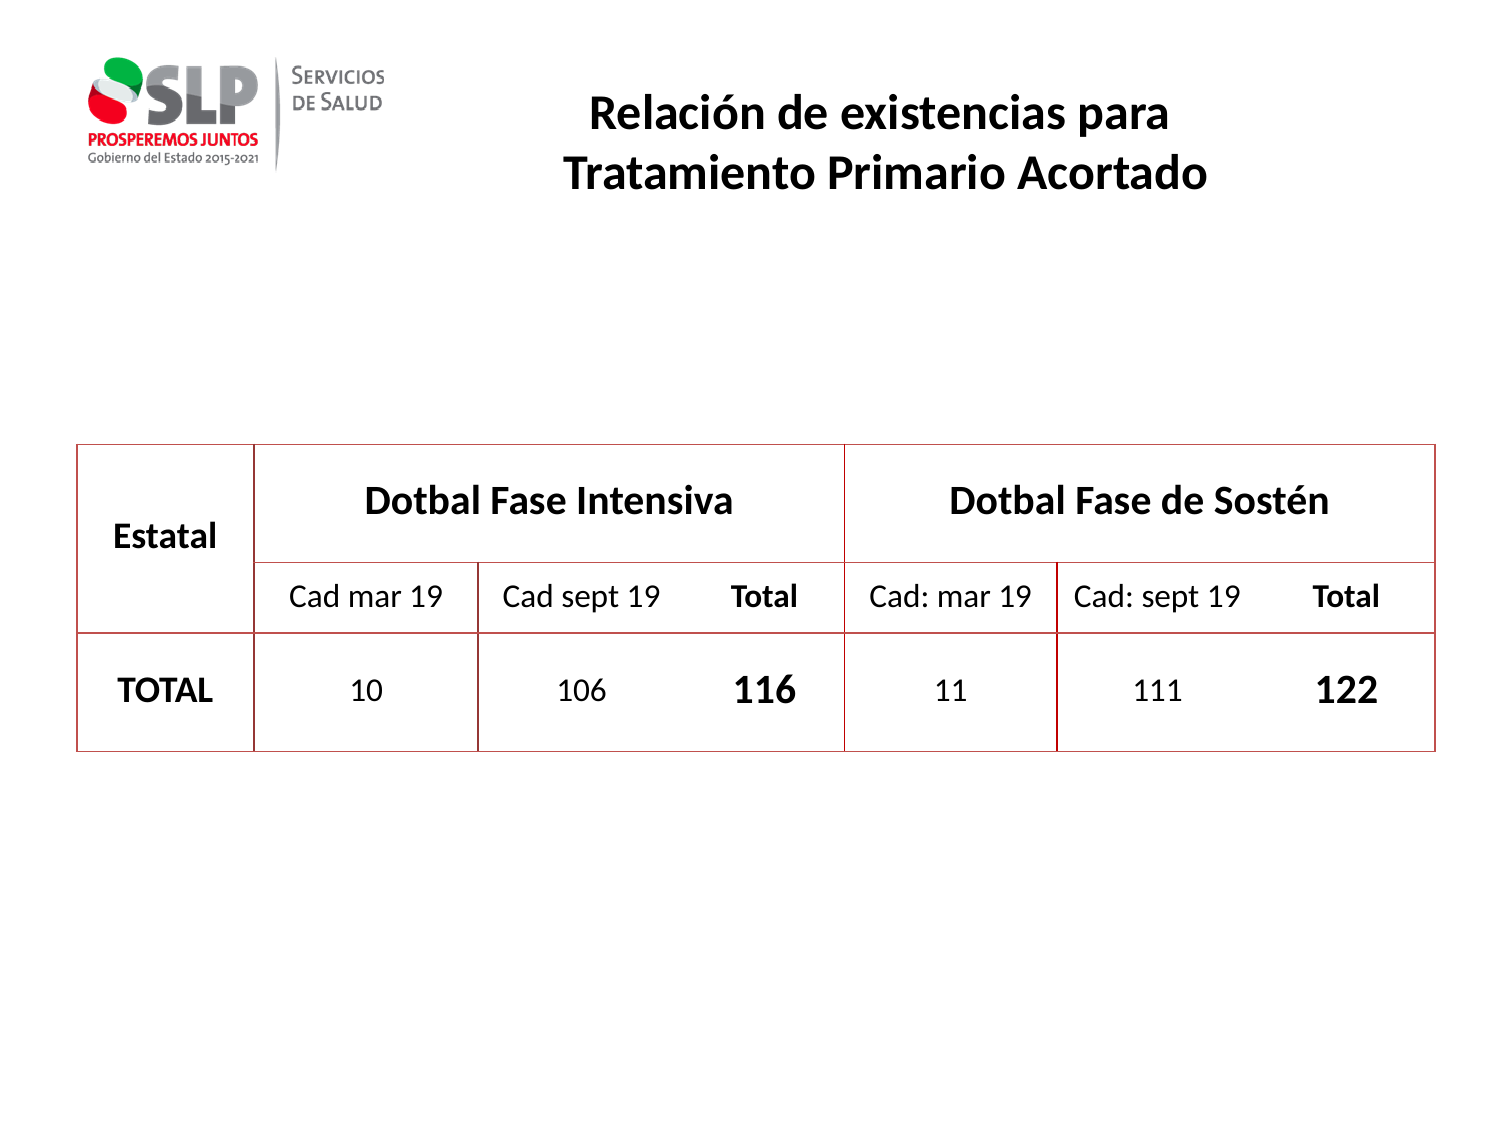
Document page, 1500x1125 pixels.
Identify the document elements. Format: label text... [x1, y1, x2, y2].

table_cell 122 [1258, 634, 1434, 751]
table_header Estatal [78, 445, 253, 632]
table_cell Cad sept 19 [479, 563, 685, 632]
table_cell 106 [479, 634, 685, 751]
table_cell 11 [845, 634, 1056, 751]
text_box Relación de existencias para Tratamiento Primario Acortado [277, 71, 1495, 207]
table_cell Cad: mar 19 [845, 563, 1056, 632]
table_cell Total [1258, 563, 1434, 632]
table_cell 10 [255, 634, 477, 751]
table_cell Total [685, 563, 844, 632]
picture [88, 57, 385, 173]
table_header Dotbal Fase Intensiva [255, 445, 844, 562]
table_cell TOTAL [78, 634, 253, 751]
table_header Dotbal Fase de Sostén [845, 445, 1434, 562]
table_cell 111 [1058, 634, 1258, 751]
table_cell Cad: sept 19 [1058, 563, 1258, 632]
table_cell Cad mar 19 [255, 563, 477, 632]
table_cell 116 [685, 634, 844, 751]
